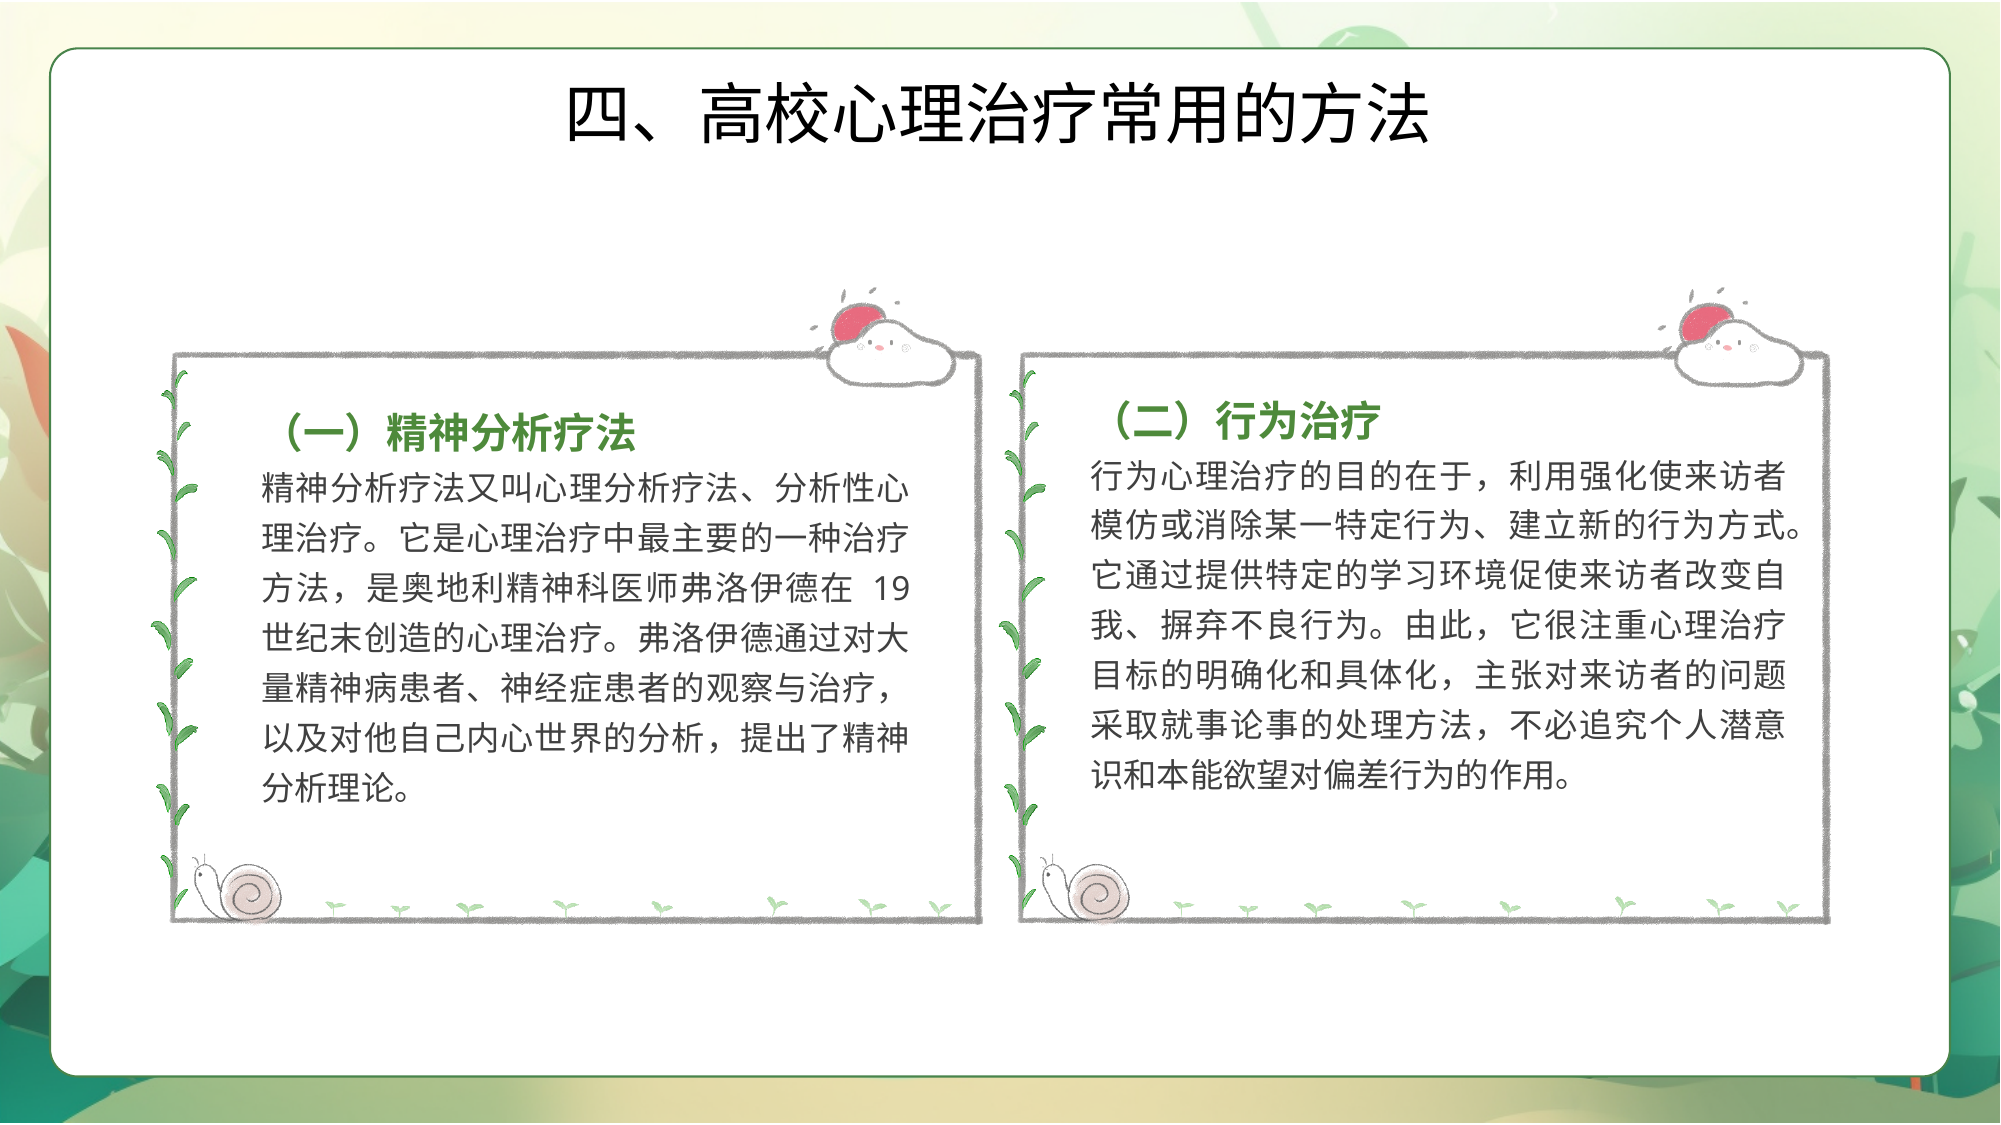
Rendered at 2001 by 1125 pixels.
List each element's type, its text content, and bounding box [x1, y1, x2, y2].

picture [0, 2, 2000, 1125]
text_box 四、高校心理治疗常用的方法 [437, 64, 1561, 135]
